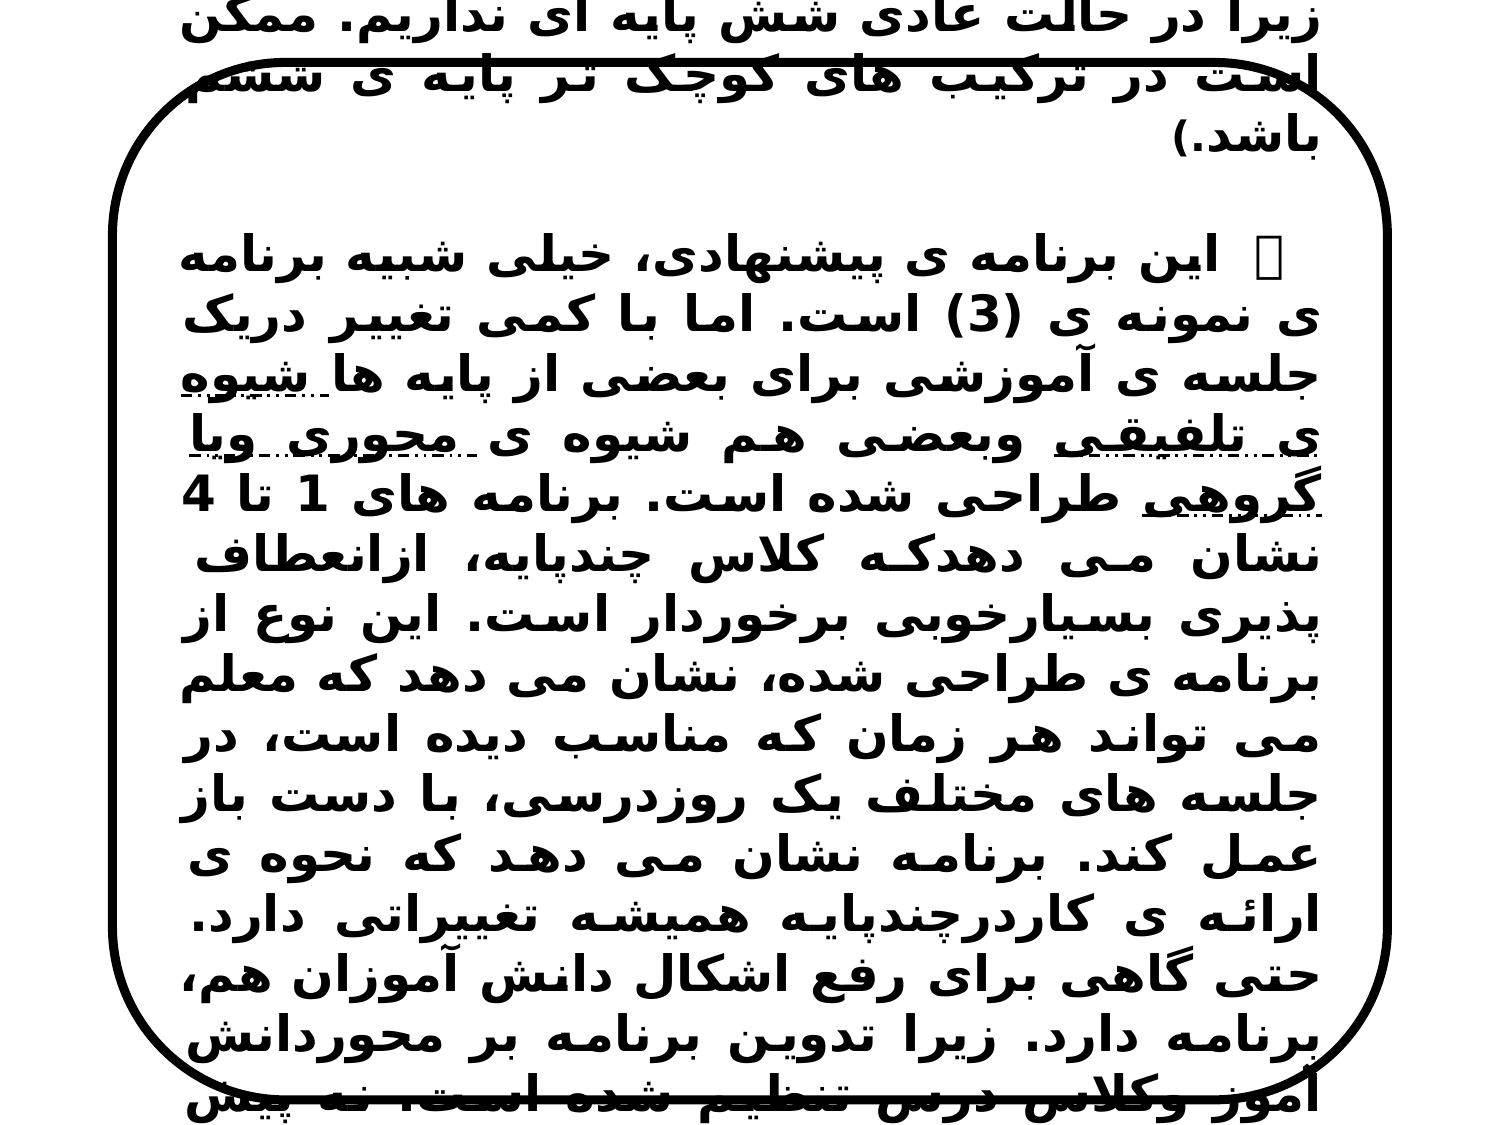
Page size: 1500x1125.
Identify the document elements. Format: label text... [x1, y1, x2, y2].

text_box یادآوری : (همان طور که قبلا اشاره شدپایه ی ششم به این برنامه بطور فرضی اضافه شد. زیرا در حالت عادی شش پایه ای نداریم. ممکن است در ترکیب های کوچک تر پایه ی ششم باشد.)  این برنامه ی پیشنهادی، خیلی شبیه برنامه ی نمونه ی (3) است. اما با کمی تغییر دریک جلسه ی آموزشی برای بعضی از پایه ها شیوه ی تلفیقی وبعضی هم شیوه ی محوری ویا گروهی طراحی شده است. برنامه های 1 تا 4 نشان می دهدکه کلاس چندپایه، ازانعطاف پذیری بسیارخوبی برخوردار است. این نوع از برنامه ی طراحی شده، نشان می دهد که معلم می تواند هر زمان که مناسب دیده است، در جلسه های مختلف یک روزدرسی، با دست باز عمل کند. برنامه نشان می دهد که نحوه ی ارائه ی کاردرچندپایه همیشه تغییراتی دارد. حتی گاهی برای رفع اشکال دانش آموزان هم، برنامه دارد. زیرا تدوین برنامه بر محوردانش آموز وکلاس درس تنظیم شده است. نه پیش بردن کلاس طبق زمان تعیین شده ی هر ماه و... در نهایت این که برنامه نشان می دهد، کلاس کاملاً شناسایی شده است. [107, 57, 1392, 1105]
